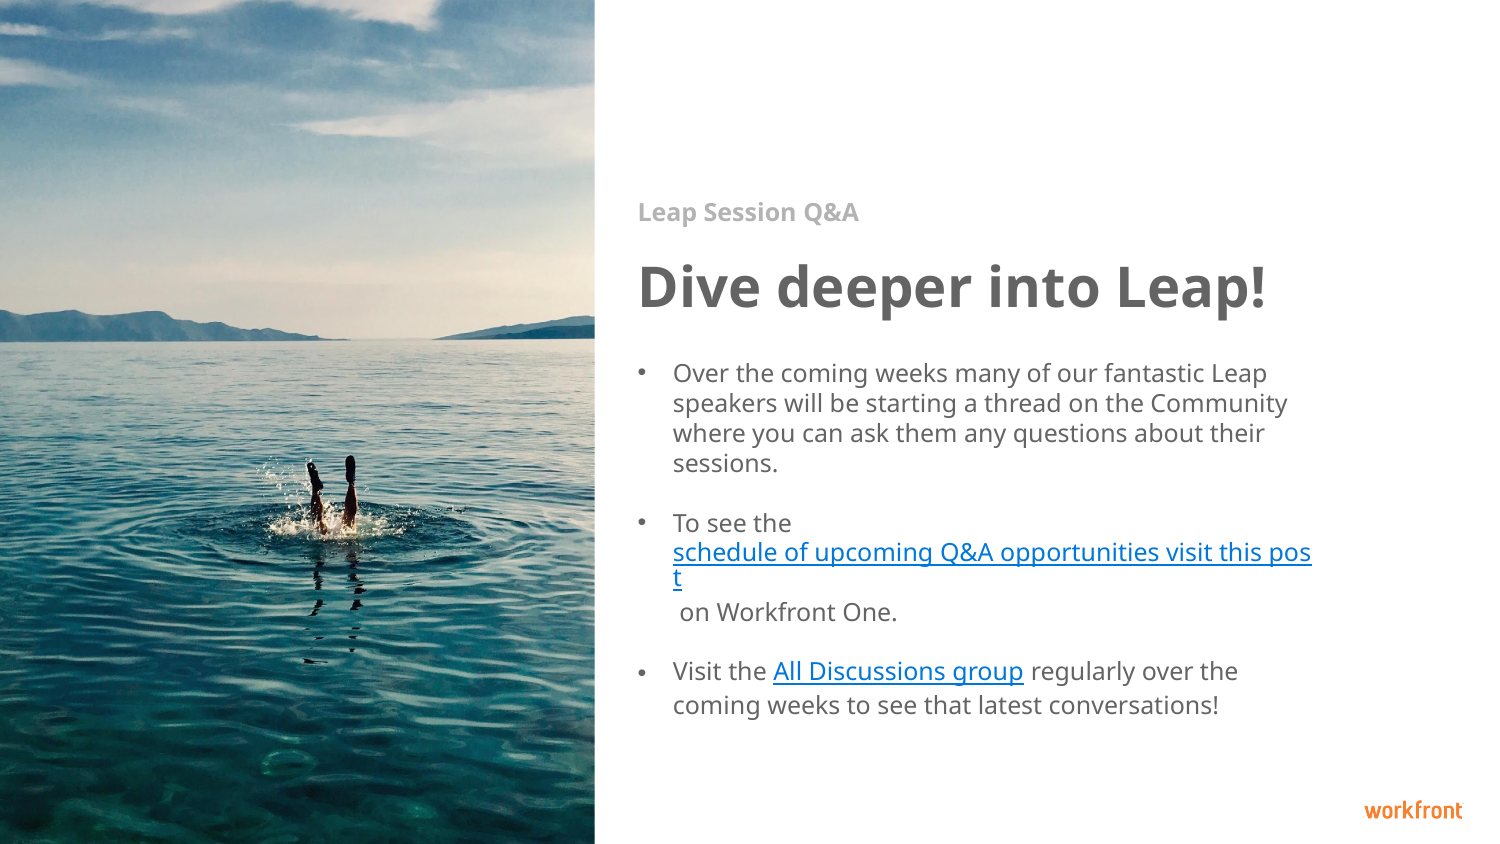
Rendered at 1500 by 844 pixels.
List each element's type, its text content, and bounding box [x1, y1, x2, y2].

picture [1364, 800, 1464, 819]
text_box Dive deeper into Leap! [637, 251, 1375, 320]
picture [0, 0, 595, 844]
text_box Leap Session Q&A [637, 196, 1313, 233]
text_box Over the coming weeks many of our fantastic Leap speakers will be starting a thread on the Community where you can ask them any questions about their sessions. To see the schedule of upcoming Q&A opportunities visit this post on Workfront One. Visit the All Discussions group regularly over the coming weeks to see that latest conversations! [637, 357, 1313, 672]
